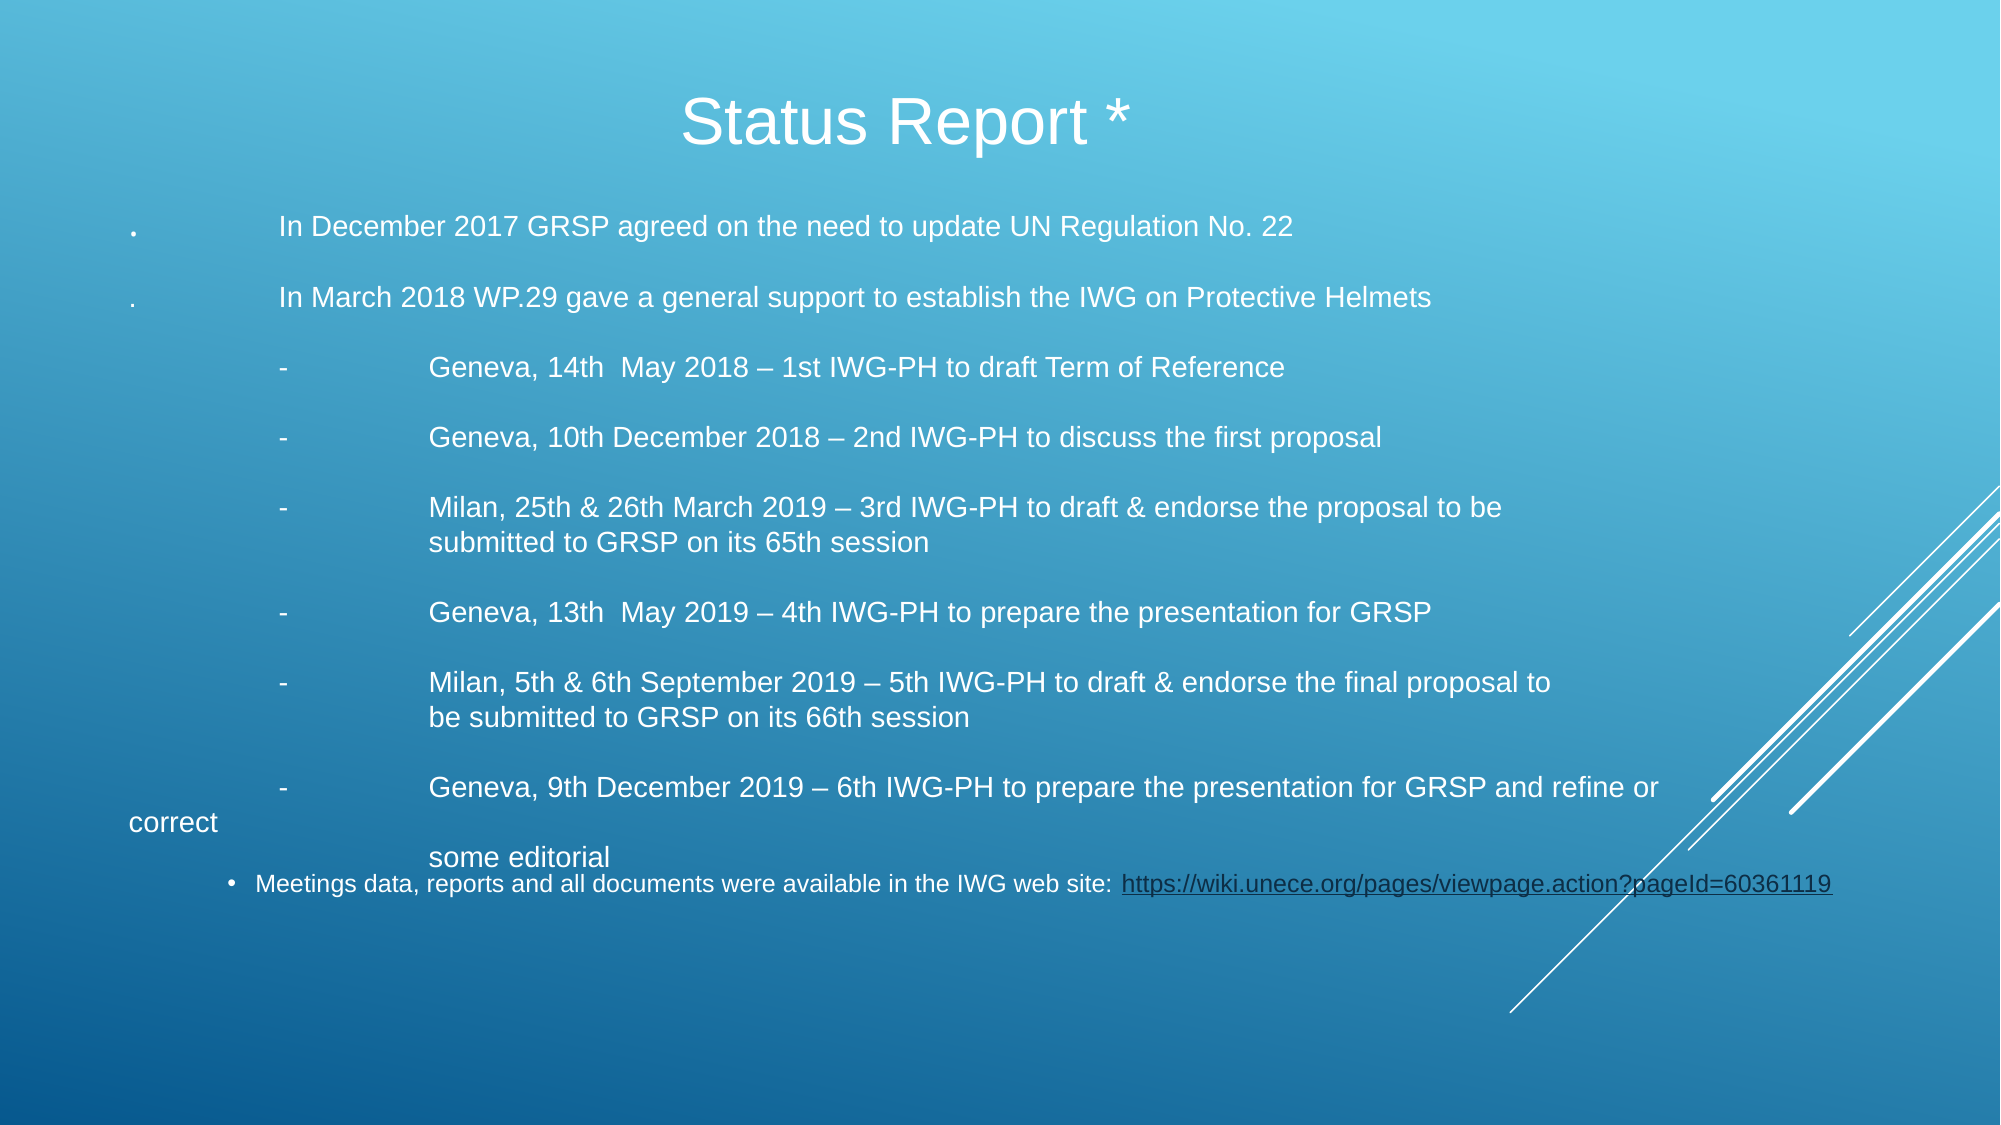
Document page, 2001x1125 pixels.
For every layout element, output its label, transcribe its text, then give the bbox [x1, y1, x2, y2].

text_box Status Report * [665, 70, 1148, 165]
text_box Meetings data, reports and all documents were available in the IWG web site: https://wiki.unece.org/pages/viewpage.action?pageId=60361119 [212, 860, 1927, 935]
text_box . In December 2017 GRSP agreed on the need to update UN Regulation No. 22 . In March 2018 WP.29 gave a general support to establish the IWG on Protective Helmets - Geneva, 14th May 2018 – 1st IWG-PH to draft Term of Reference - Geneva, 10th December 2018 – 2nd IWG-PH to discuss the first proposal - Milan, 25th & 26th March 2019 – 3rd IWG-PH to draft & endorse the proposal to be submitted to GRSP on its 65th session - Geneva, 13th May 2019 – 4th IWG-PH to prepare the presentation for GRSP - Milan, 5th & 6th September 2019 – 5th IWG-PH to draft & endorse the final proposal to be submitted to GRSP on its 66th session - Geneva, 9th December 2019 – 6th IWG-PH to prepare the presentation for GRSP and refine or correct some editorial [113, 191, 1700, 926]
